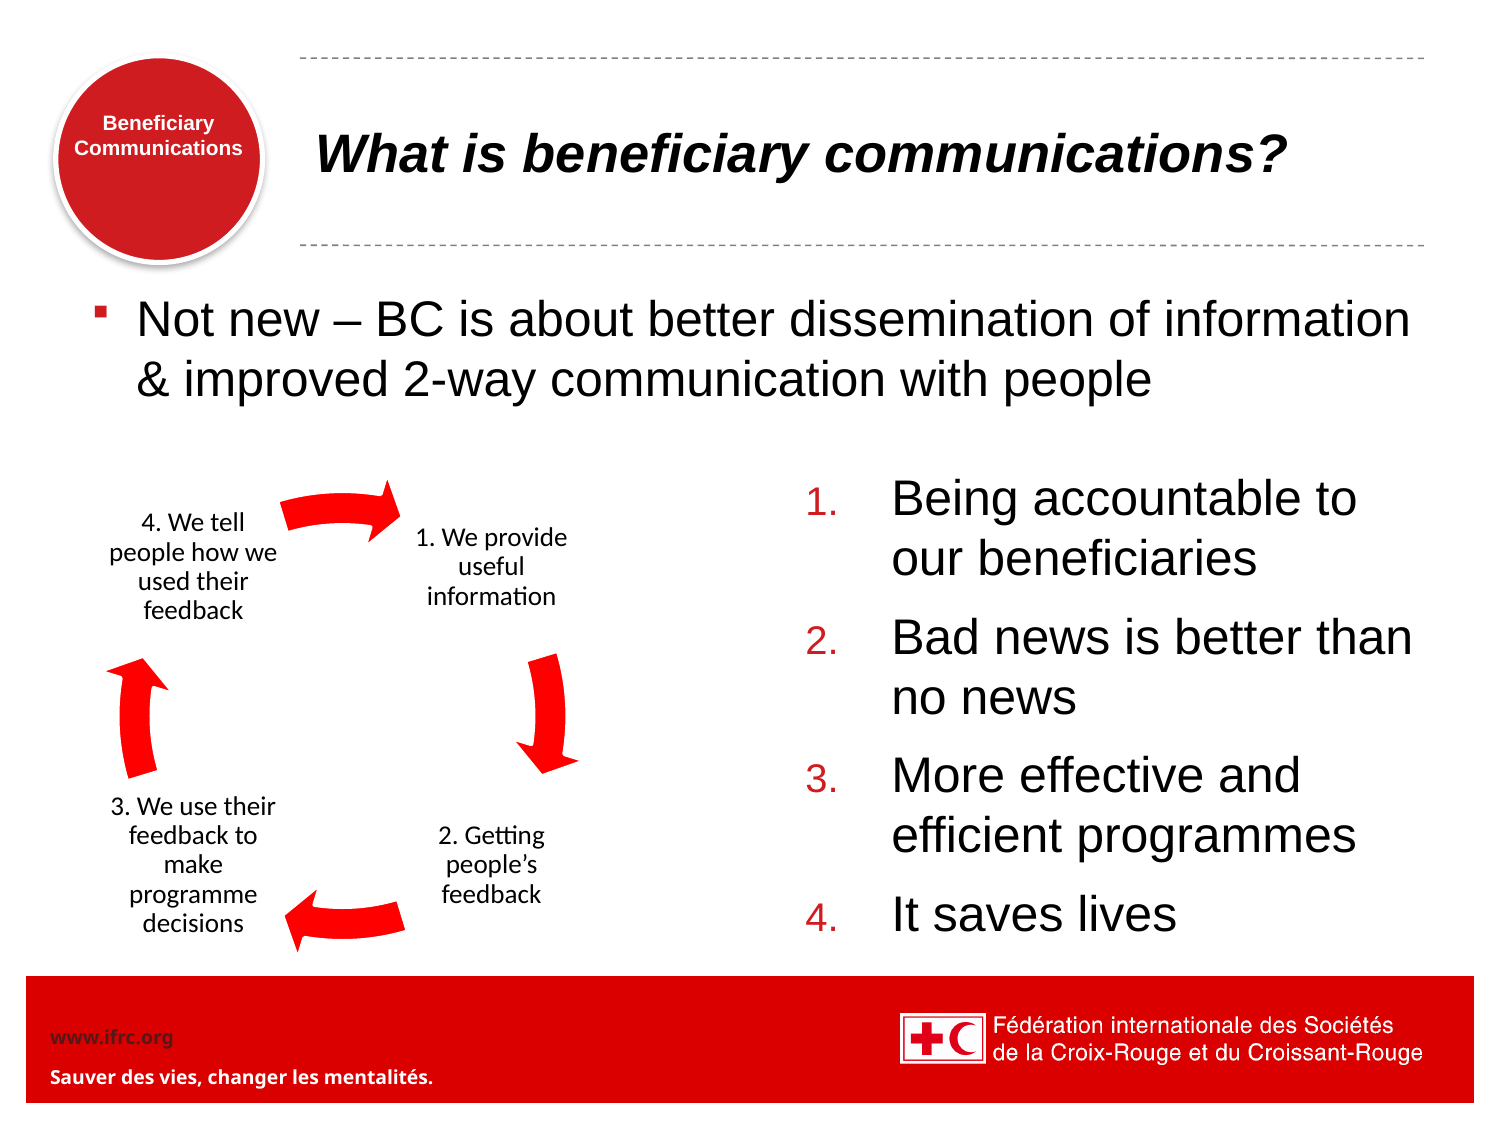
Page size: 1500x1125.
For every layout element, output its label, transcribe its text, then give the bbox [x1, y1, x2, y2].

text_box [0, 467, 757, 965]
text_box Not new – BC is about better dissemination of information & improved 2-way communication with people [76, 278, 1436, 433]
list Being accountable to our beneficiaries Bad news is better than no news More effective and efficient programmes It saves lives [790, 457, 1431, 1036]
picture [900, 1036, 1422, 1065]
title What is beneficiary communications? [299, 57, 1426, 246]
